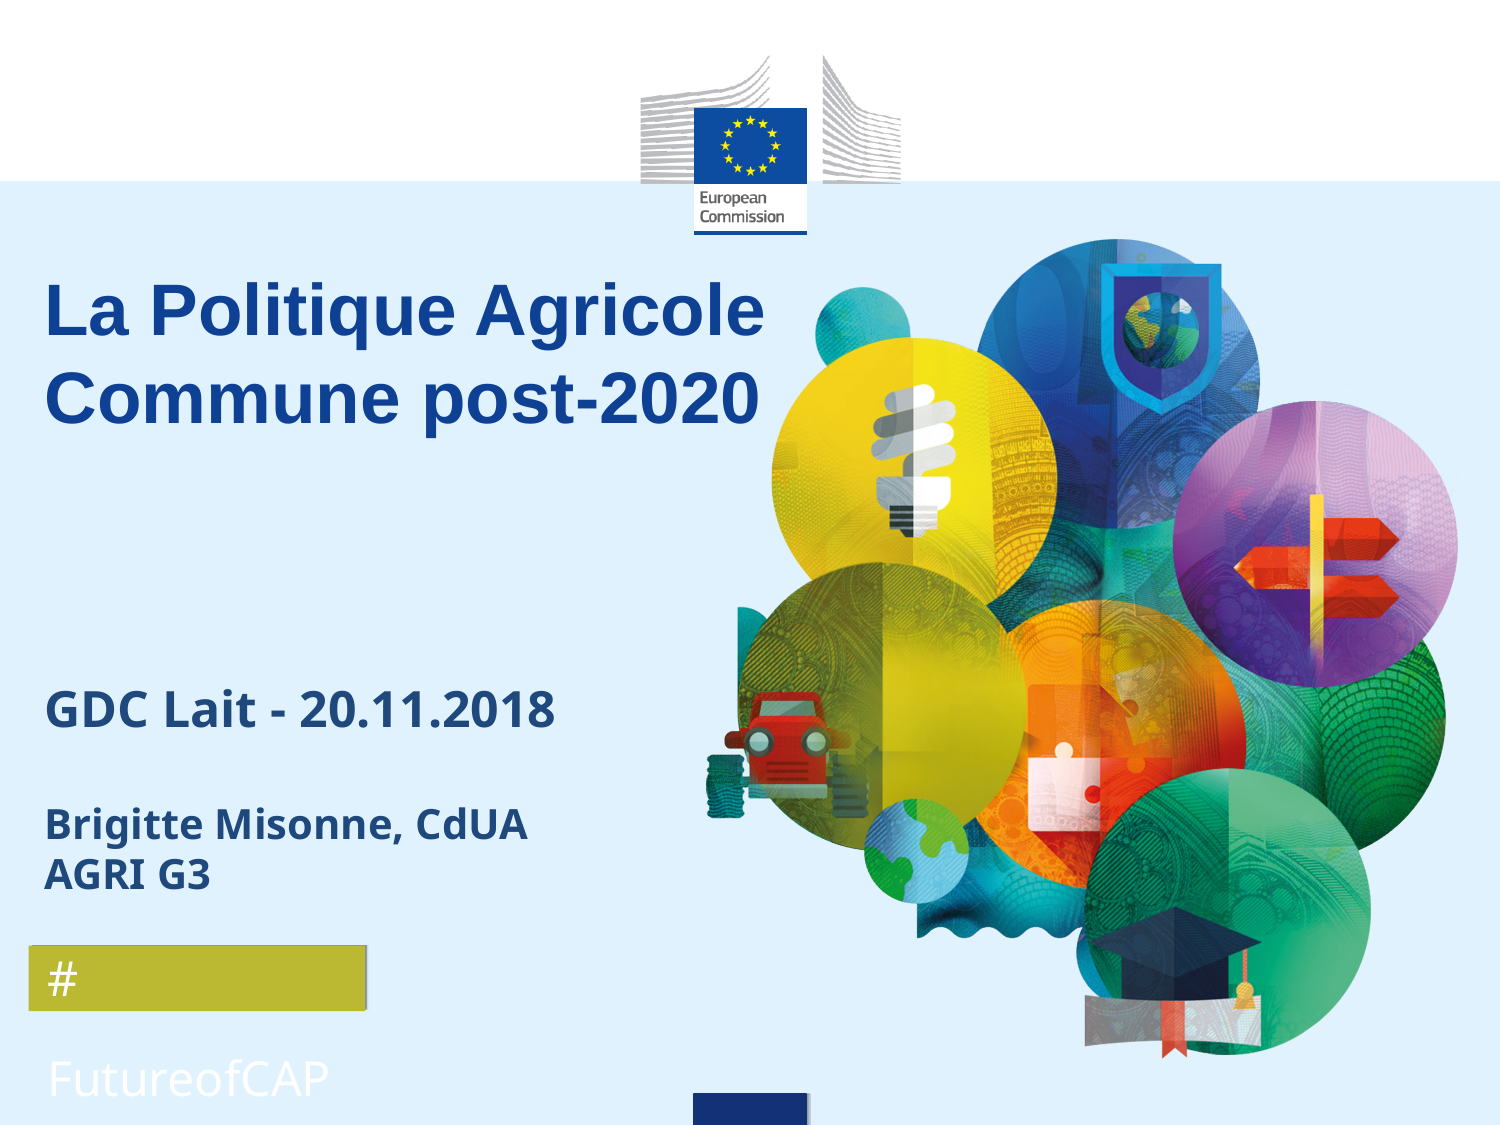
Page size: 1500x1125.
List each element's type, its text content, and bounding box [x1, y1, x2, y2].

text_box [353, 945, 365, 1012]
text_box # FutureofCAP [41, 935, 353, 1024]
text_box [28, 945, 41, 1012]
text_box La Politique Agricole Commune post-2020 GDC Lait - 20.11.2018 Brigitte Misonne, CdUA AGRI G3 [29, 255, 798, 917]
picture [0, 181, 1500, 1125]
